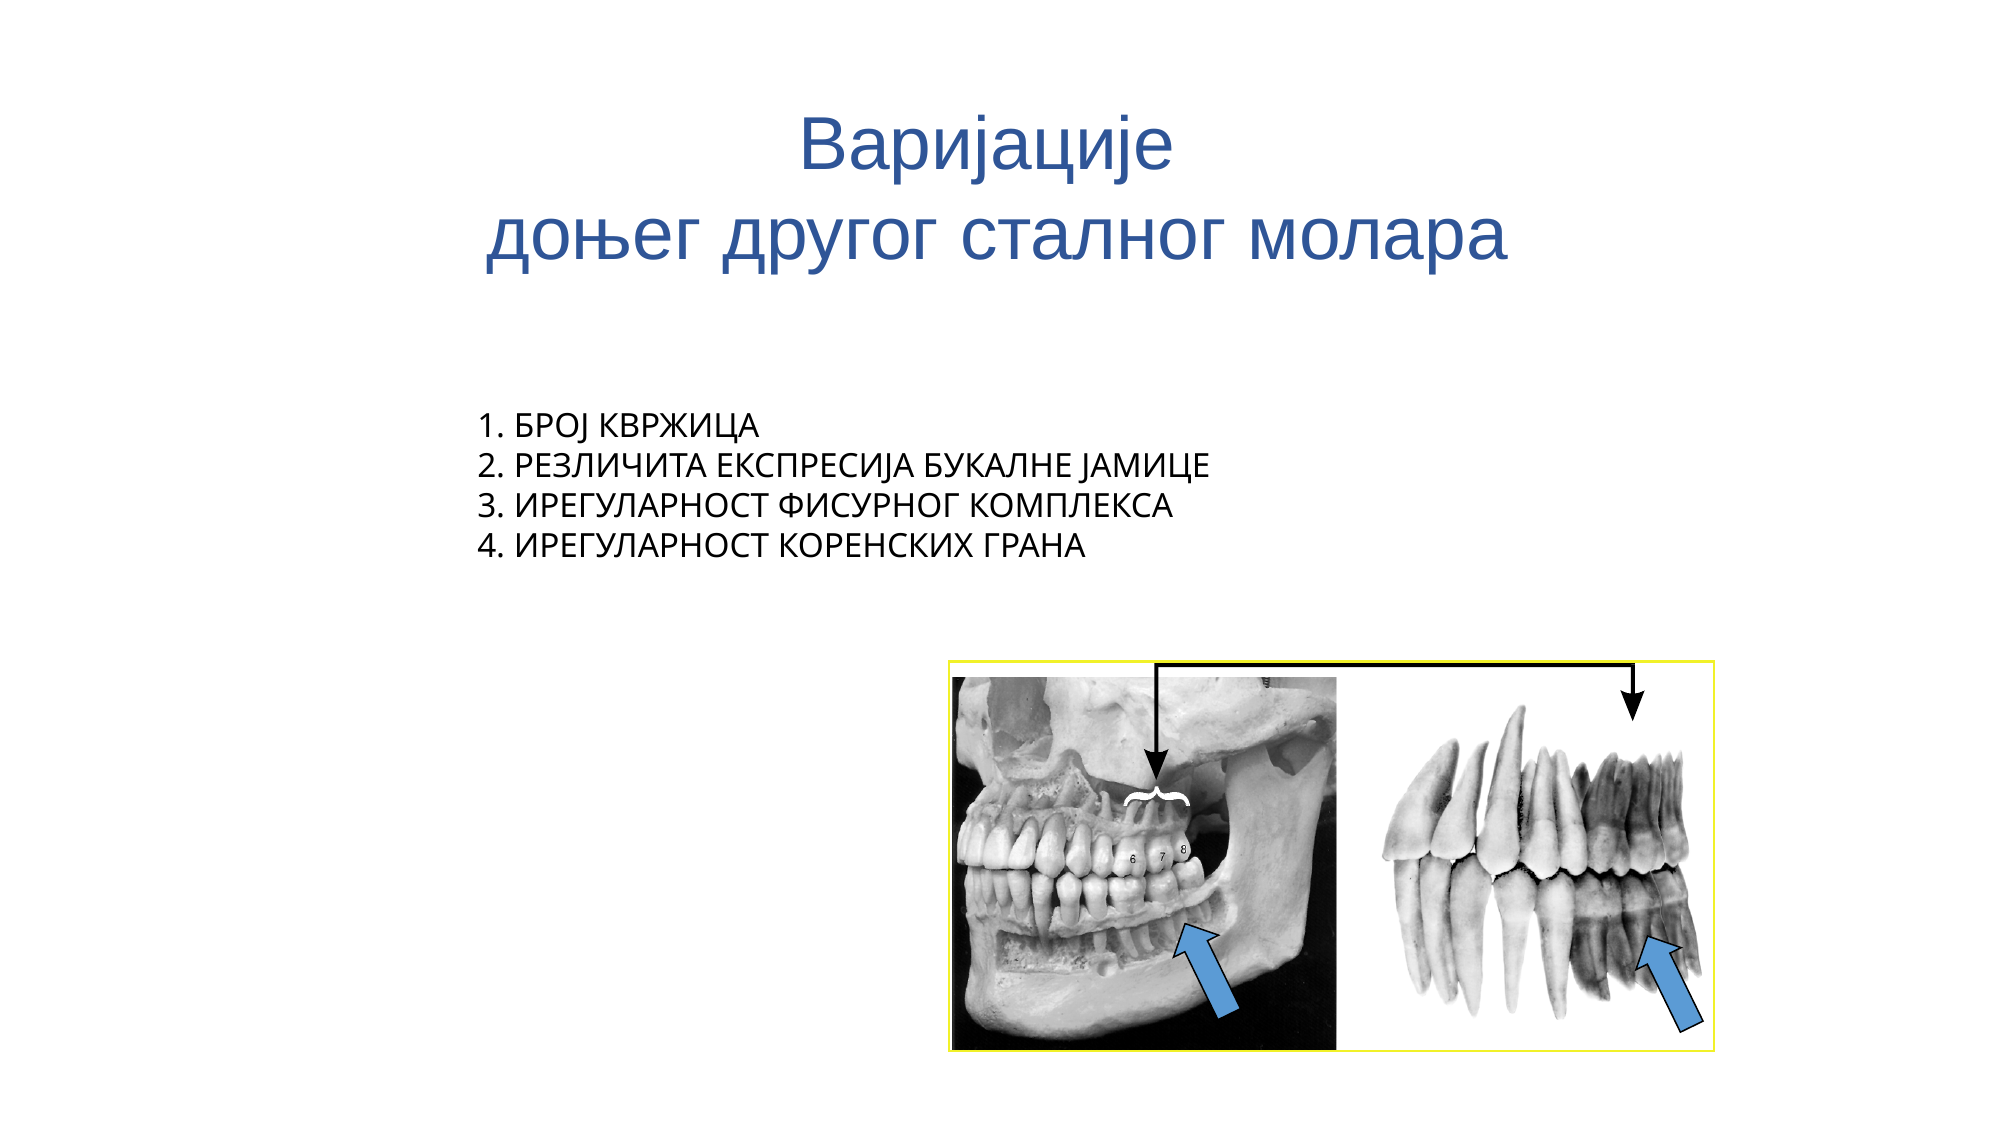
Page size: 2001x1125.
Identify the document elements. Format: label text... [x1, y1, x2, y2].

text_box Варијације доњег другог сталног молара [471, 87, 1524, 283]
picture [949, 662, 1714, 1050]
text_box 1. БРОЈ КВРЖИЦА 2. РЕЗЛИЧИТА ЕКСПРЕСИЈА БУКАЛНЕ ЈАМИЦЕ 3. ИРЕГУЛАРНОСТ ФИСУРНОГ КОМПЛЕКСА 4. ИРЕГУЛАРНОСТ КОРЕНСКИХ ГРАНA [462, 397, 1513, 572]
